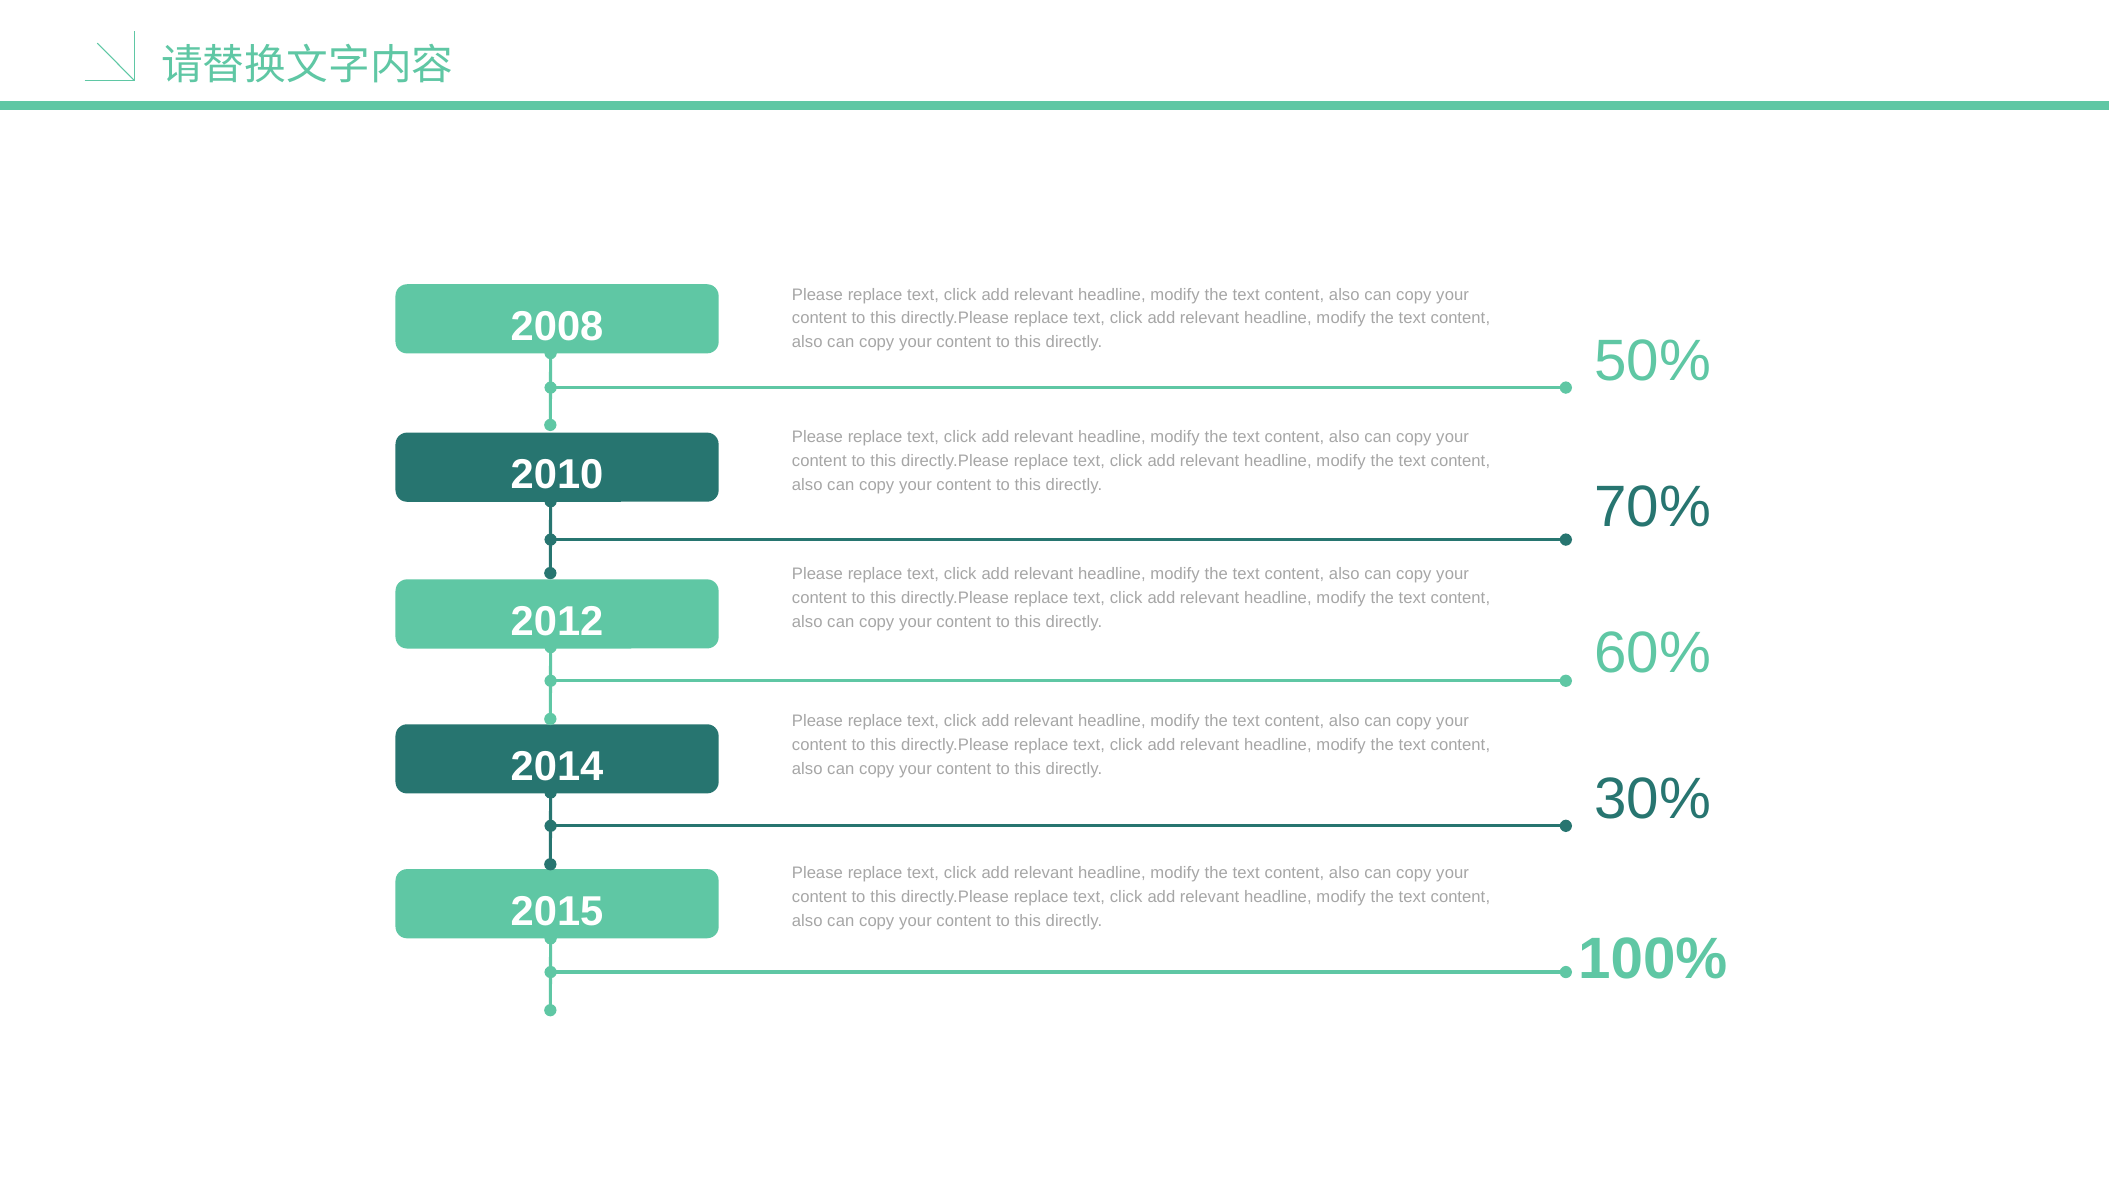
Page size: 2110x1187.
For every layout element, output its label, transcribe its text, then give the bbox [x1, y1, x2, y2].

text_box 60% [1595, 606, 1710, 693]
text_box 30% [1595, 752, 1710, 839]
text_box 50% [1595, 314, 1710, 401]
text_box Please replace text, click add relevant headline, modify the text content, also can copy your content to this directly.Please replace text, click add relevant headline, modify the text content, also can copy your content to this directly. [791, 706, 1525, 779]
text_box 2014 [394, 723, 720, 795]
text_box Please replace text, click add relevant headline, modify the text content, also can copy your content to this directly.Please replace text, click add relevant headline, modify the text content, also can copy your content to this directly. [791, 279, 1525, 352]
text_box 2008 [394, 283, 720, 355]
text_box Please replace text, click add relevant headline, modify the text content, also can copy your content to this directly.Please replace text, click add relevant headline, modify the text content, also can copy your content to this directly. [791, 559, 1525, 632]
text_box Please replace text, click add relevant headline, modify the text content, also can copy your content to this directly.Please replace text, click add relevant headline, modify the text content, also can copy your content to this directly. [791, 858, 1525, 930]
text_box Please replace text, click add relevant headline, modify the text content, also can copy your content to this directly.Please replace text, click add relevant headline, modify the text content, also can copy your content to this directly. [791, 422, 1525, 494]
text_box 70% [1595, 460, 1710, 547]
text_box 100% [1578, 897, 1728, 985]
text_box 2010 [394, 431, 720, 503]
text_box 请替换文字内容 [145, 22, 500, 94]
text_box 2015 [394, 868, 720, 940]
text_box 2012 [394, 578, 720, 650]
